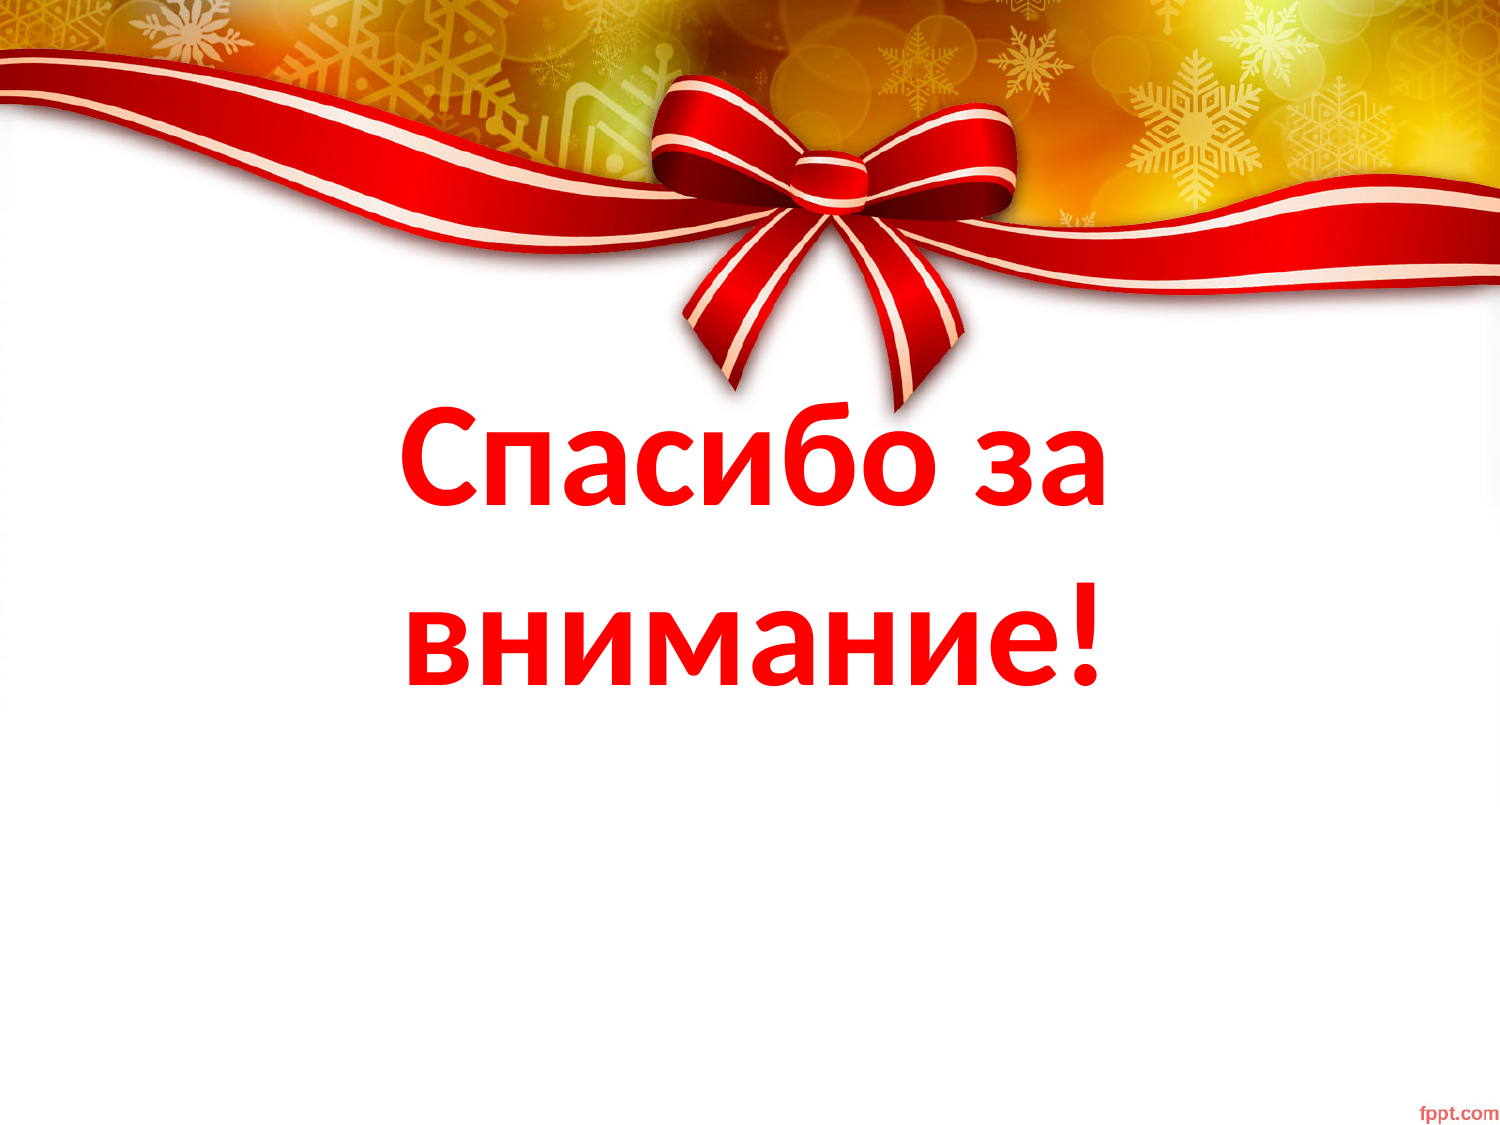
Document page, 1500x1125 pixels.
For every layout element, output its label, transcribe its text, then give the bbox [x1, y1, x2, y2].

list Спасибо за внимание! [118, 637, 1394, 723]
picture [0, 0, 1500, 1125]
